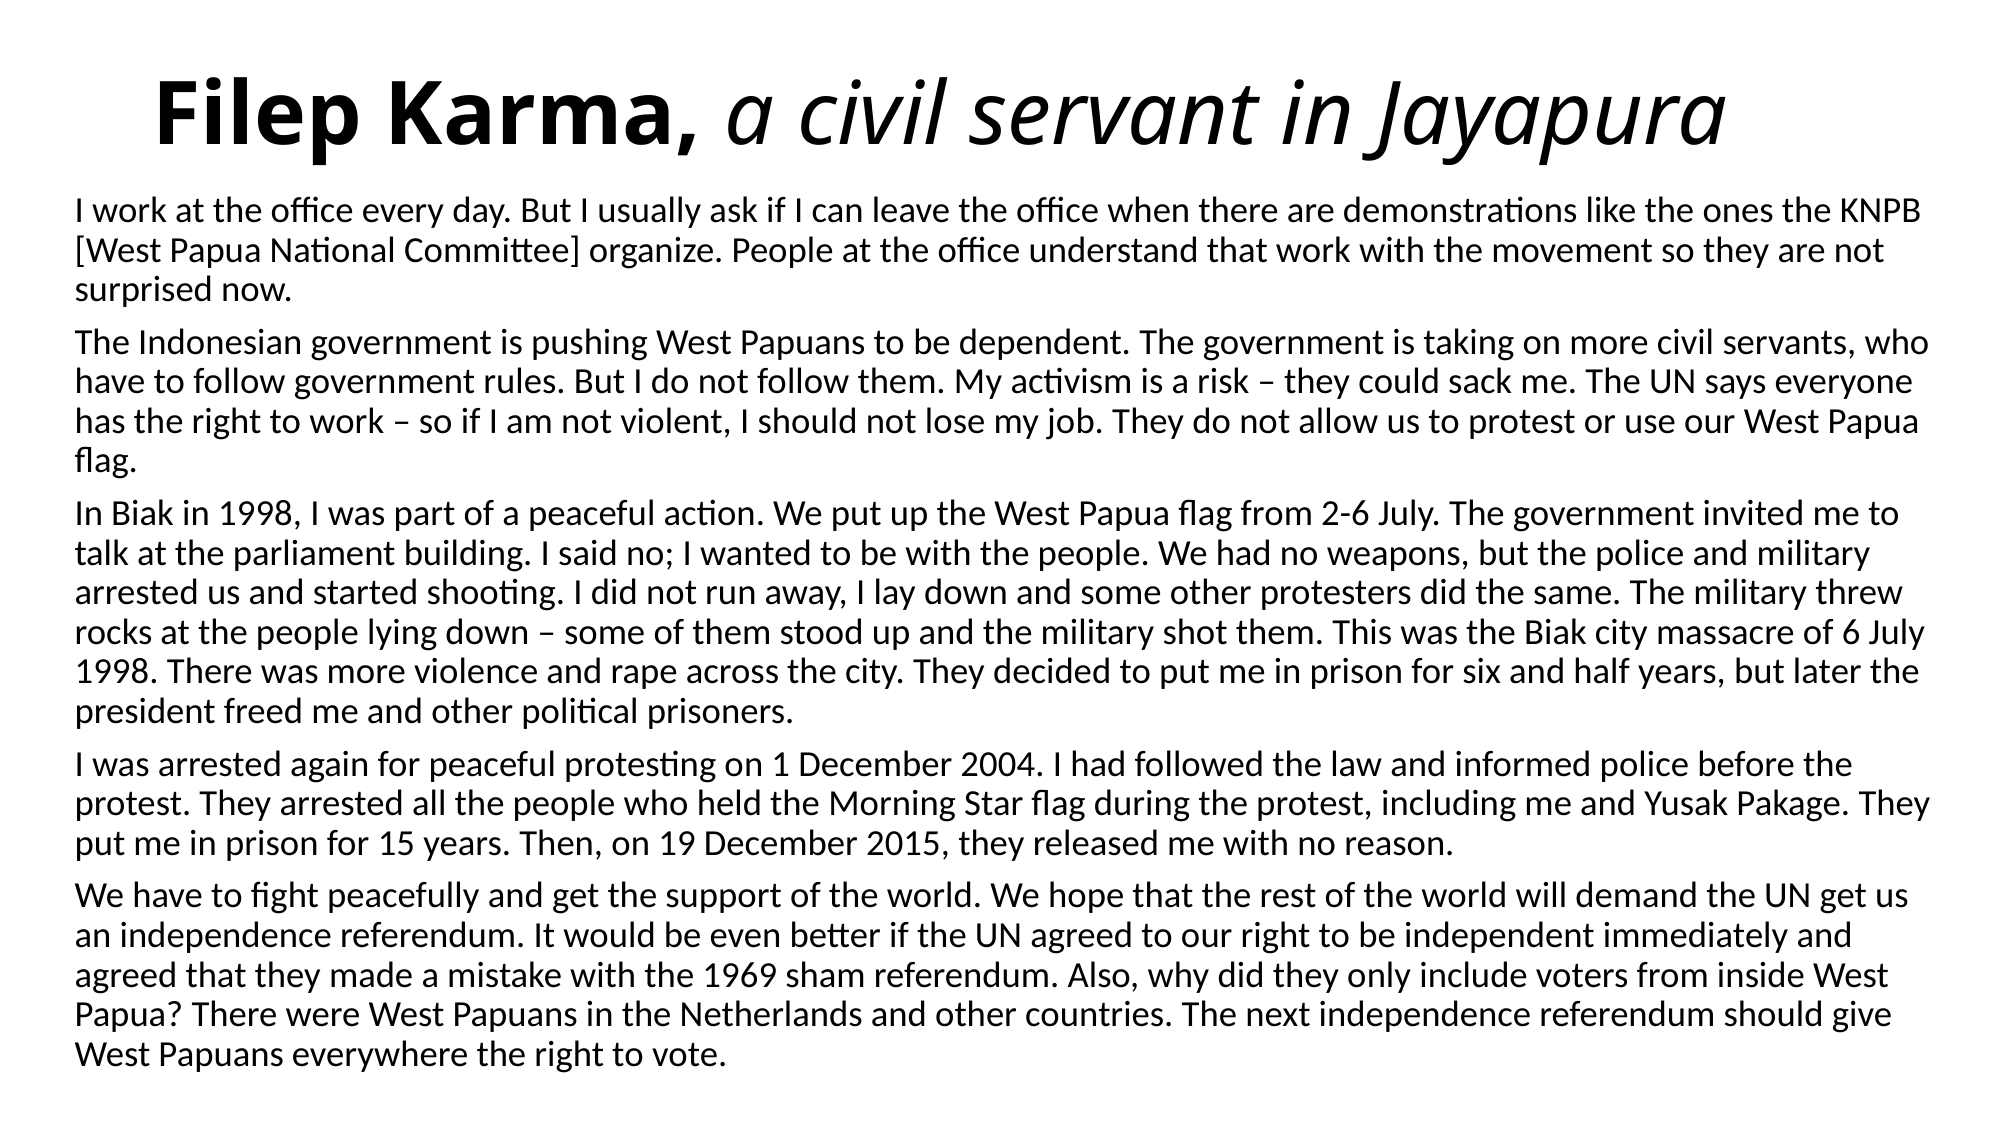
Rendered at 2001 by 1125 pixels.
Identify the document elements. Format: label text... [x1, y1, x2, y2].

title Filep Karma, a civil servant in Jayapura [137, 59, 1863, 183]
list I work at the office every day. But I usually ask if I can leave the office when there are demonstrations like the ones the KNPB [West Papua National Committee] organize. People at the office understand that work with the movement so they are not surprised now. The Indonesian government is pushing West Papuans to be dependent. The government is taking on more civil servants, who have to follow government rules. But I do not follow them. My activism is a risk – they could sack me. The UN says everyone has the right to work – so if I am not violent, I should not lose my job. They do not allow us to protest or use our West Papua flag. In Biak in 1998, I was part of a peaceful action. We put up the West Papua flag from 2-6 July. The government invited me to talk at the parliament building. I said no; I wanted to be with the people. We had no weapons, but the police and military arrested us and started shooting. I did not run away, I lay down and some other protesters did the same. The military threw rocks at the people lying down – some of them stood up and the military shot them. This was the Biak city massacre of 6 July 1998. There was more violence and rape across the city. They decided to put me in prison for six and half years, but later the president freed me and other political prisoners. I was arrested again for peaceful protesting on 1 December 2004. I had followed the law and informed police before the protest. They arrested all the people who held the Morning Star flag during the protest, including me and Yusak Pakage. They put me in prison for 15 years. Then, on 19 December 2015, they released me with no reason. We have to fight peacefully and get the support of the world. We hope that the rest of the world will demand the UN get us an independence referendum. It would be even better if the UN agreed to our right to be independent immediately and agreed that they made a mistake with the 1969 sham referendum. Also, why did they only include voters from inside West Papua? There were West Papuans in the Netherlands and other countries. The next independence referendum should give West Papuans everywhere the right to vote. [59, 183, 1962, 1093]
